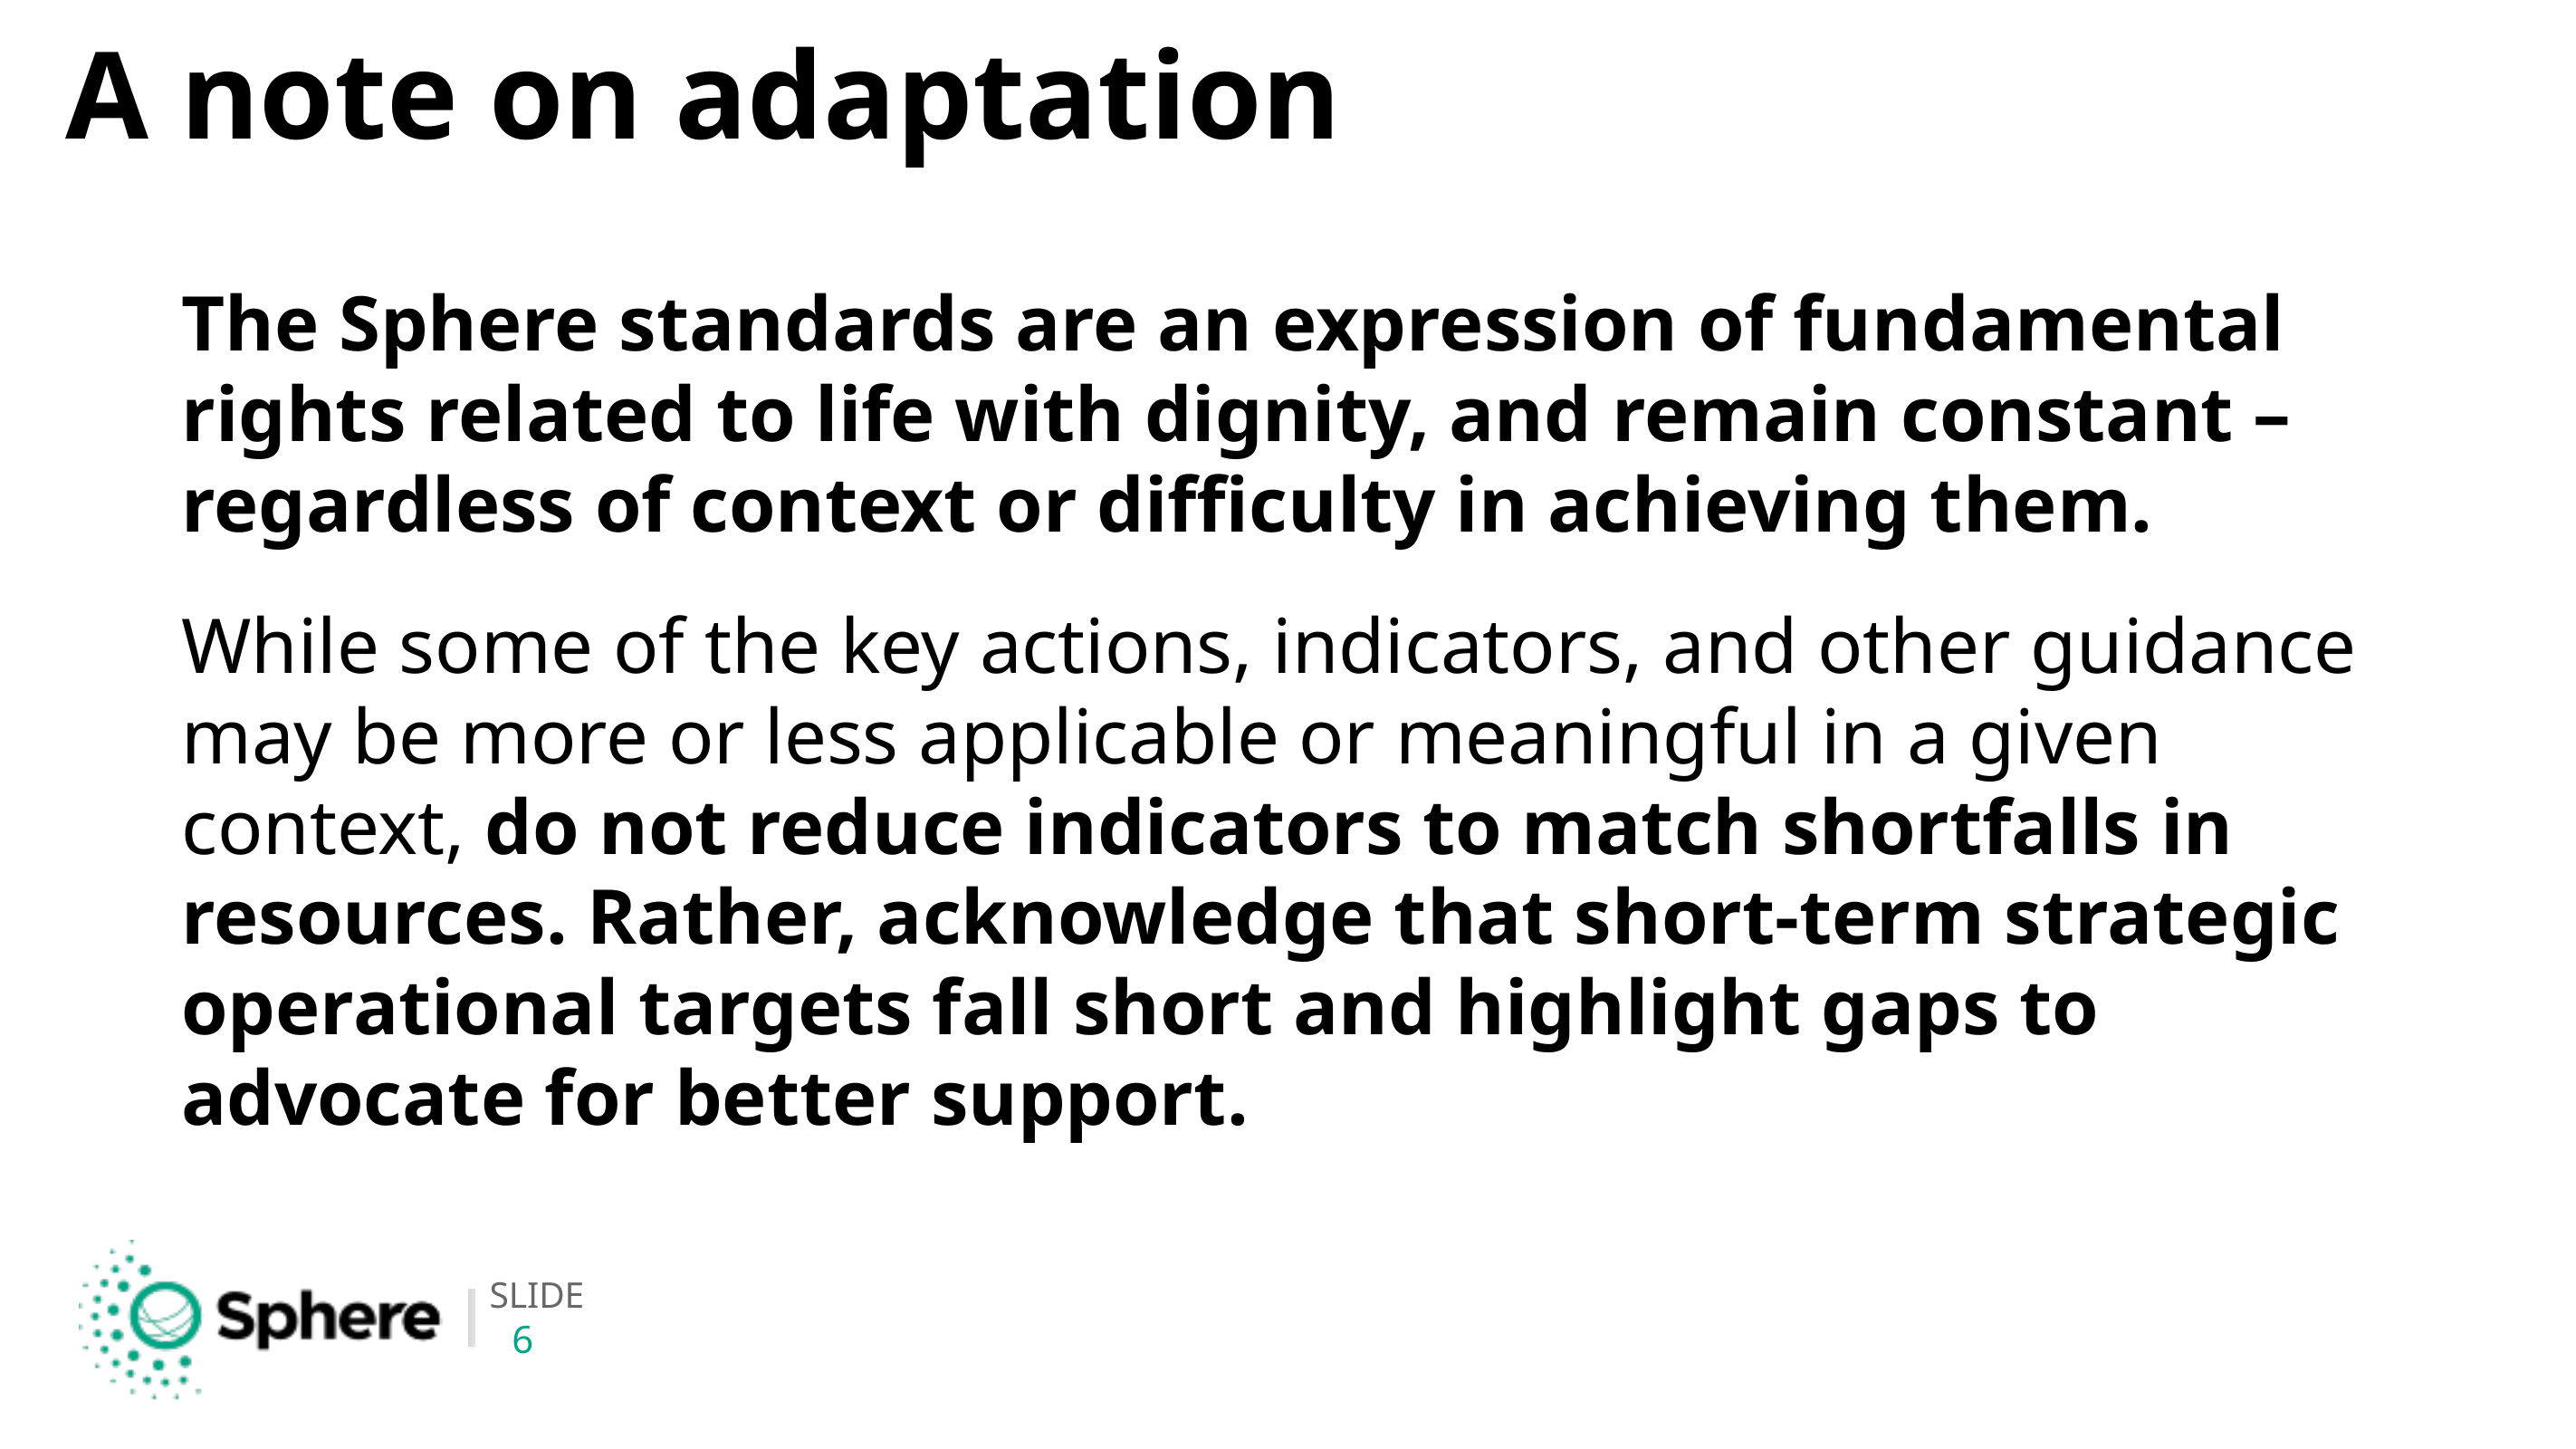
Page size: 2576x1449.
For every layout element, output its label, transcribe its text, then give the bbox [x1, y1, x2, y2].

list The Sphere standards are an expression of fundamental rights related to life with dignity, and remain constant – regardless of context or difficulty in achieving them. While some of the key actions, indicators, and other guidance may be more or less applicable or meaningful in a given context, do not reduce indicators to match shortfalls in resources. Rather, acknowledge that short-term strategic operational targets fall short and highlight gaps to advocate for better support. [173, 267, 2400, 1182]
title A note on adaptation [57, 10, 2131, 179]
picture [79, 1240, 443, 1402]
picture [468, 1289, 479, 1349]
slide_number 6 [503, 1307, 568, 1369]
